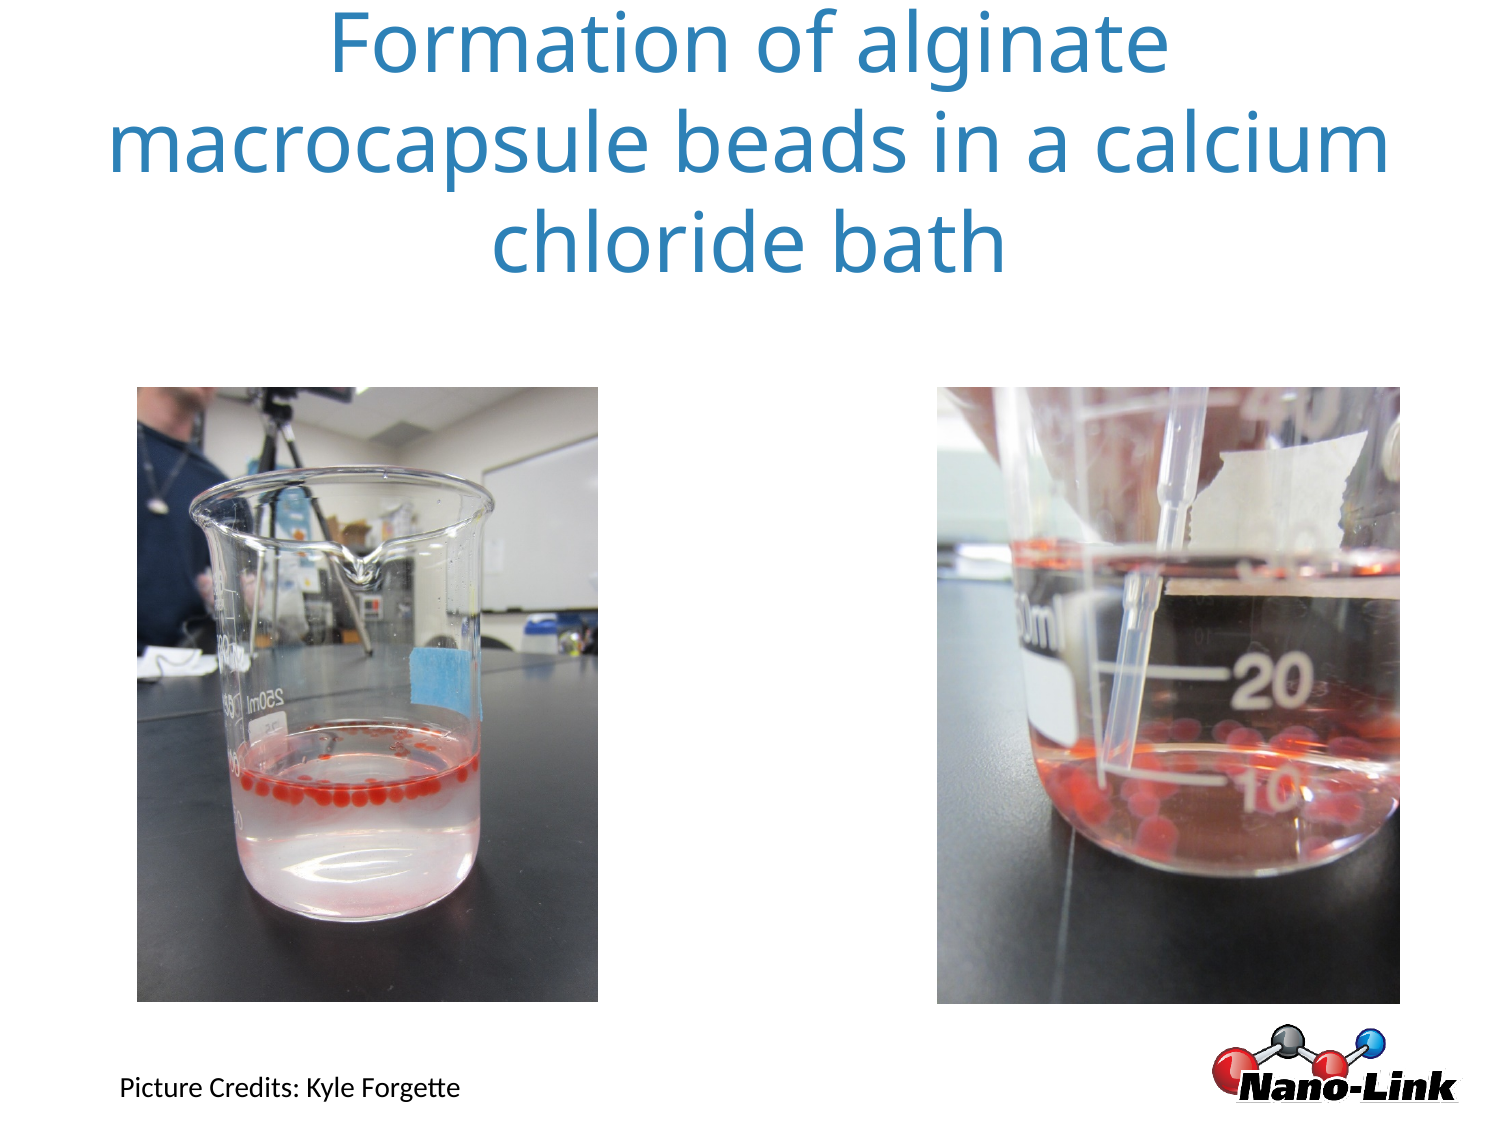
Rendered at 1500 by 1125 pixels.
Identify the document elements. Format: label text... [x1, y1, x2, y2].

title Formation of alginate macrocapsule beads in a calcium chloride bath [75, 45, 1425, 233]
picture [1212, 1024, 1463, 1103]
picture [137, 387, 599, 1002]
text_box Picture Credits: Kyle Forgette [104, 1060, 476, 1111]
picture [937, 387, 1400, 1004]
